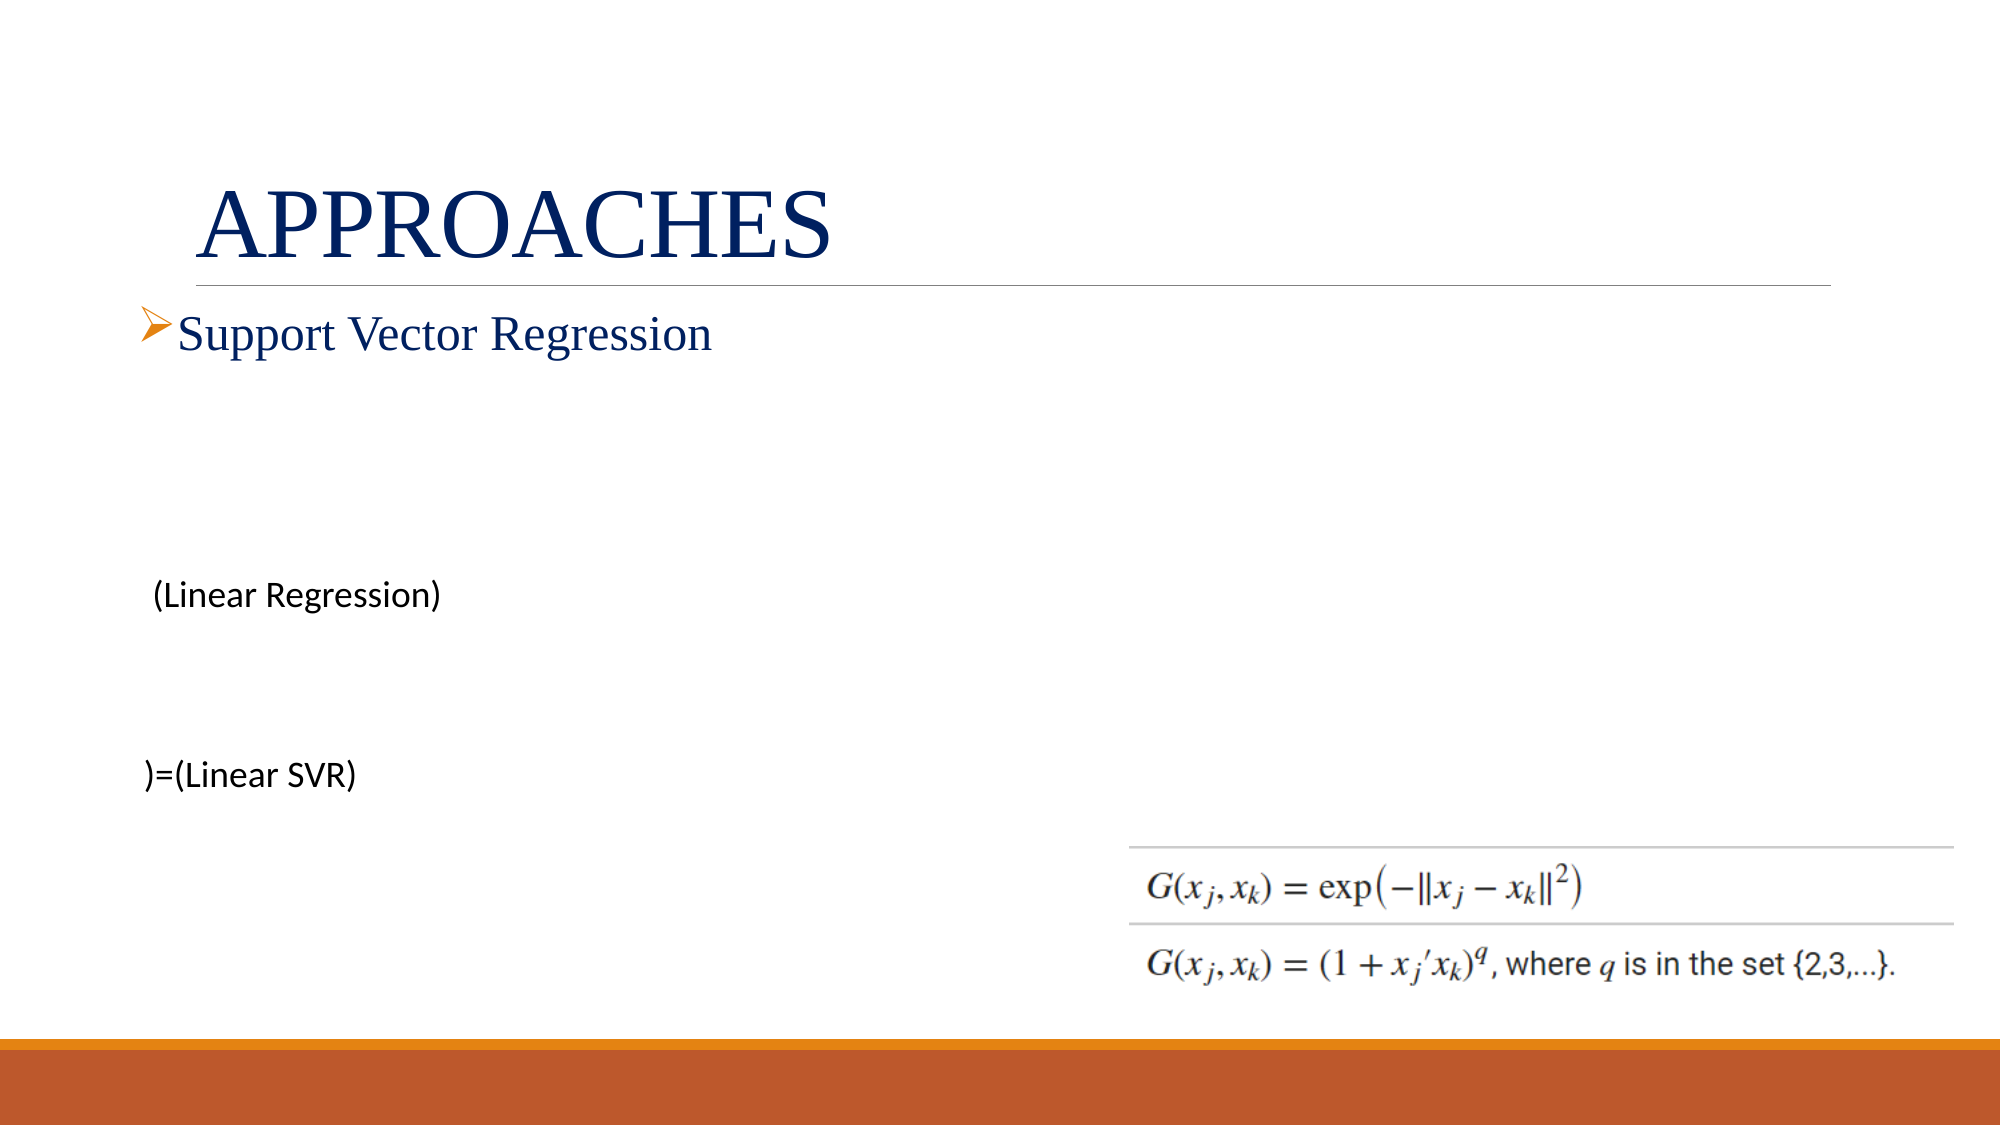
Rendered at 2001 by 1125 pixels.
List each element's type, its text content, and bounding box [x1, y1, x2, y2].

title APPROACHES [180, 47, 1830, 285]
picture [1128, 846, 1955, 995]
